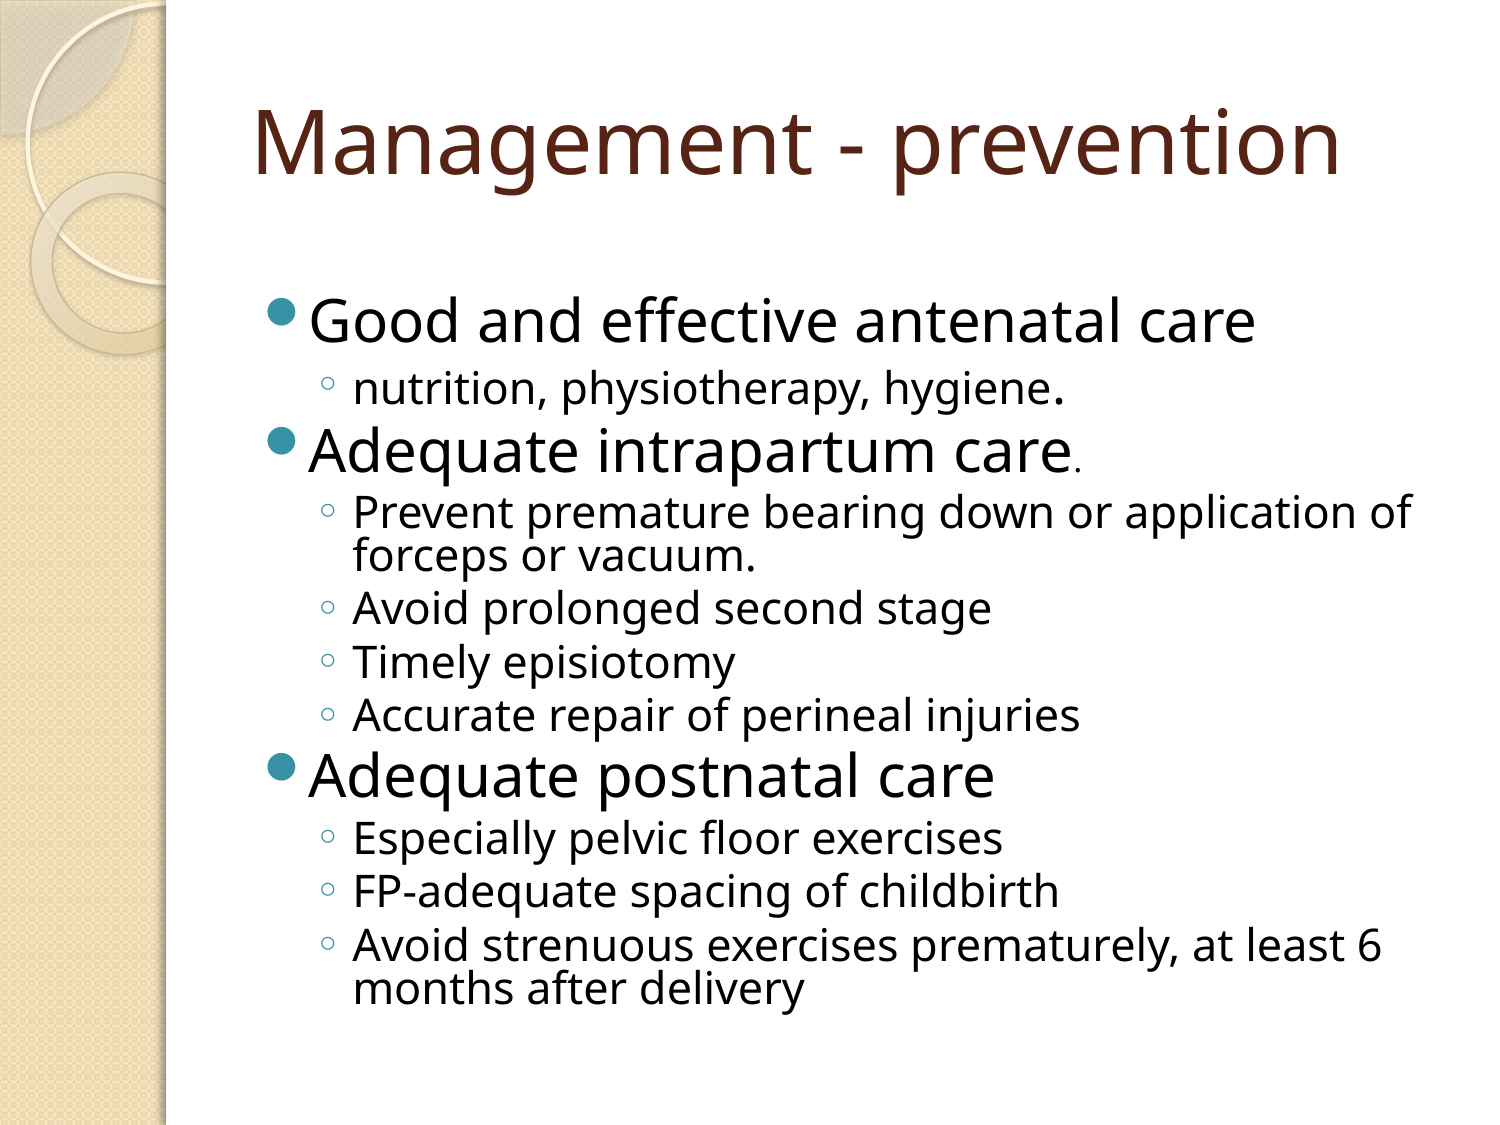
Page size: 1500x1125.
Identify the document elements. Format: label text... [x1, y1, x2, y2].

list Good and effective antenatal care nutrition, physiotherapy, hygiene. Adequate intrapartum care. Prevent premature bearing down or application of forceps or vacuum. Avoid prolonged second stage Timely episiotomy Accurate repair of perineal injuries Adequate postnatal care Especially pelvic floor exercises FP-adequate spacing of childbirth Avoid strenuous exercises prematurely, at least 6 months after delivery [235, 237, 1466, 1025]
title Management - prevention [235, 45, 1466, 233]
